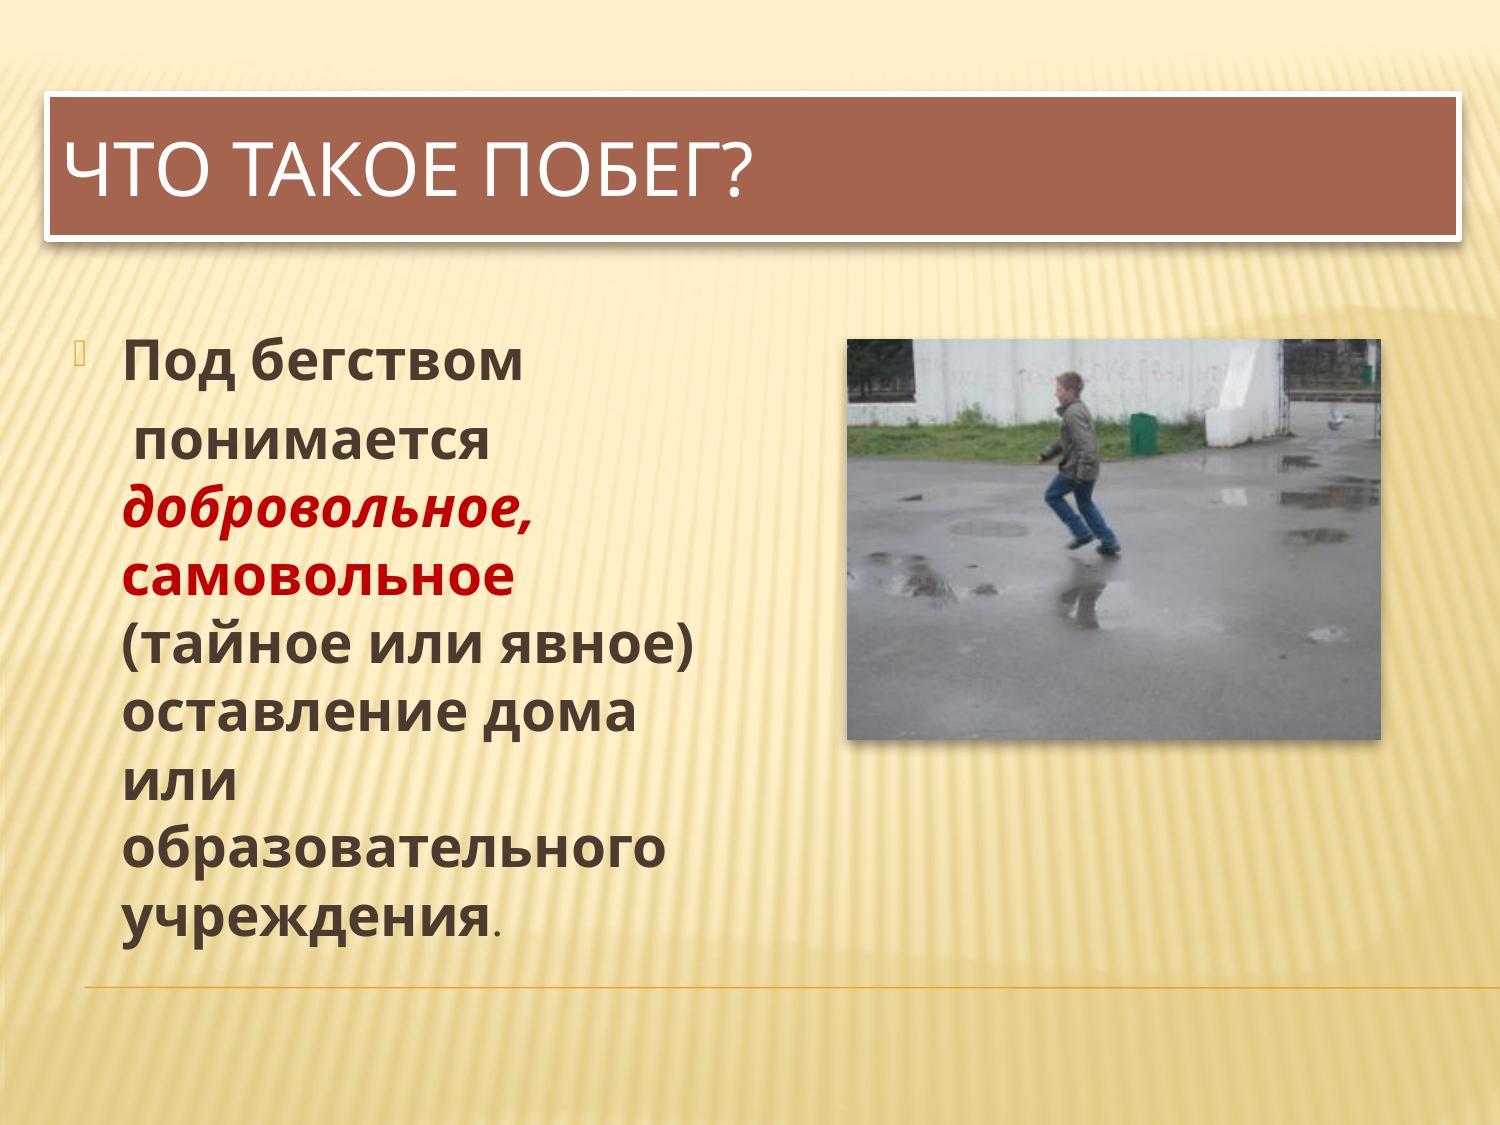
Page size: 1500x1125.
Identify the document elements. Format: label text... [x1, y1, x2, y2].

list Под бегством понимается добровольное, самовольное (тайное или явное) оставление дома или образовательного учреждения. [58, 316, 763, 963]
title Что такое побег? [44, 91, 1462, 242]
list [847, 338, 1382, 740]
